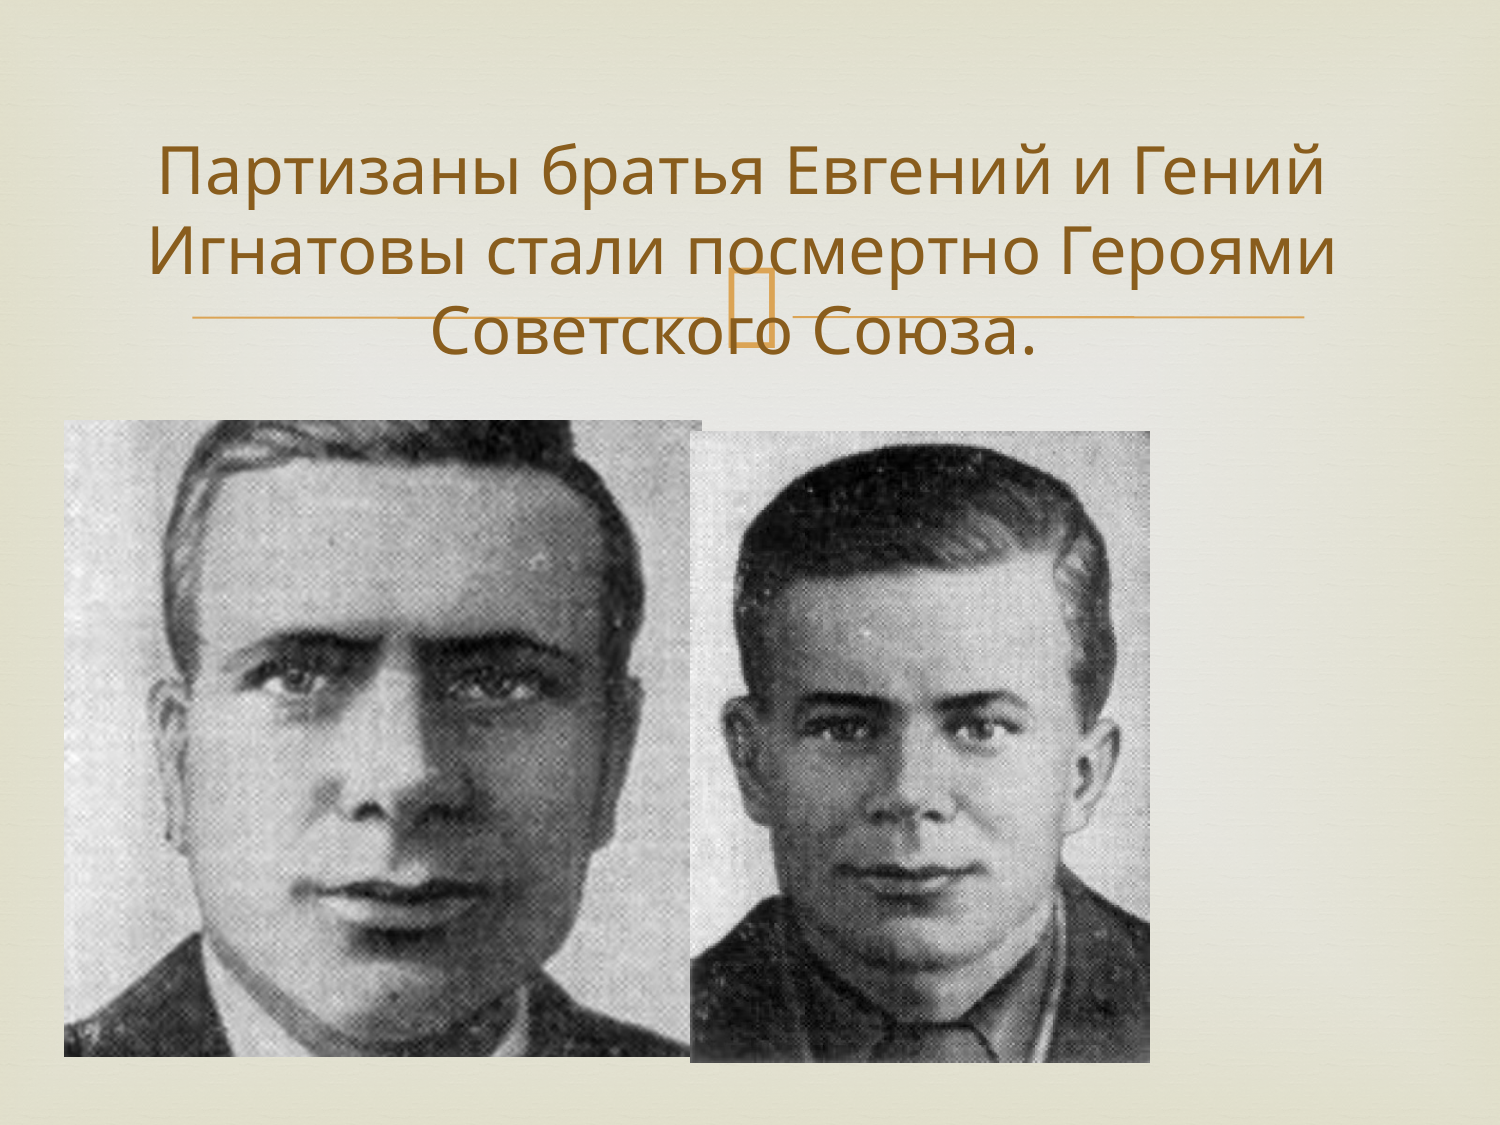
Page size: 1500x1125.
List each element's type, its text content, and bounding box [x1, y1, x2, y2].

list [64, 420, 702, 1058]
title Партизаны братья Евгений и Гений Игнатовы стали посмертно Героями Советского Союза. [100, 30, 1386, 386]
picture [690, 430, 1151, 1064]
